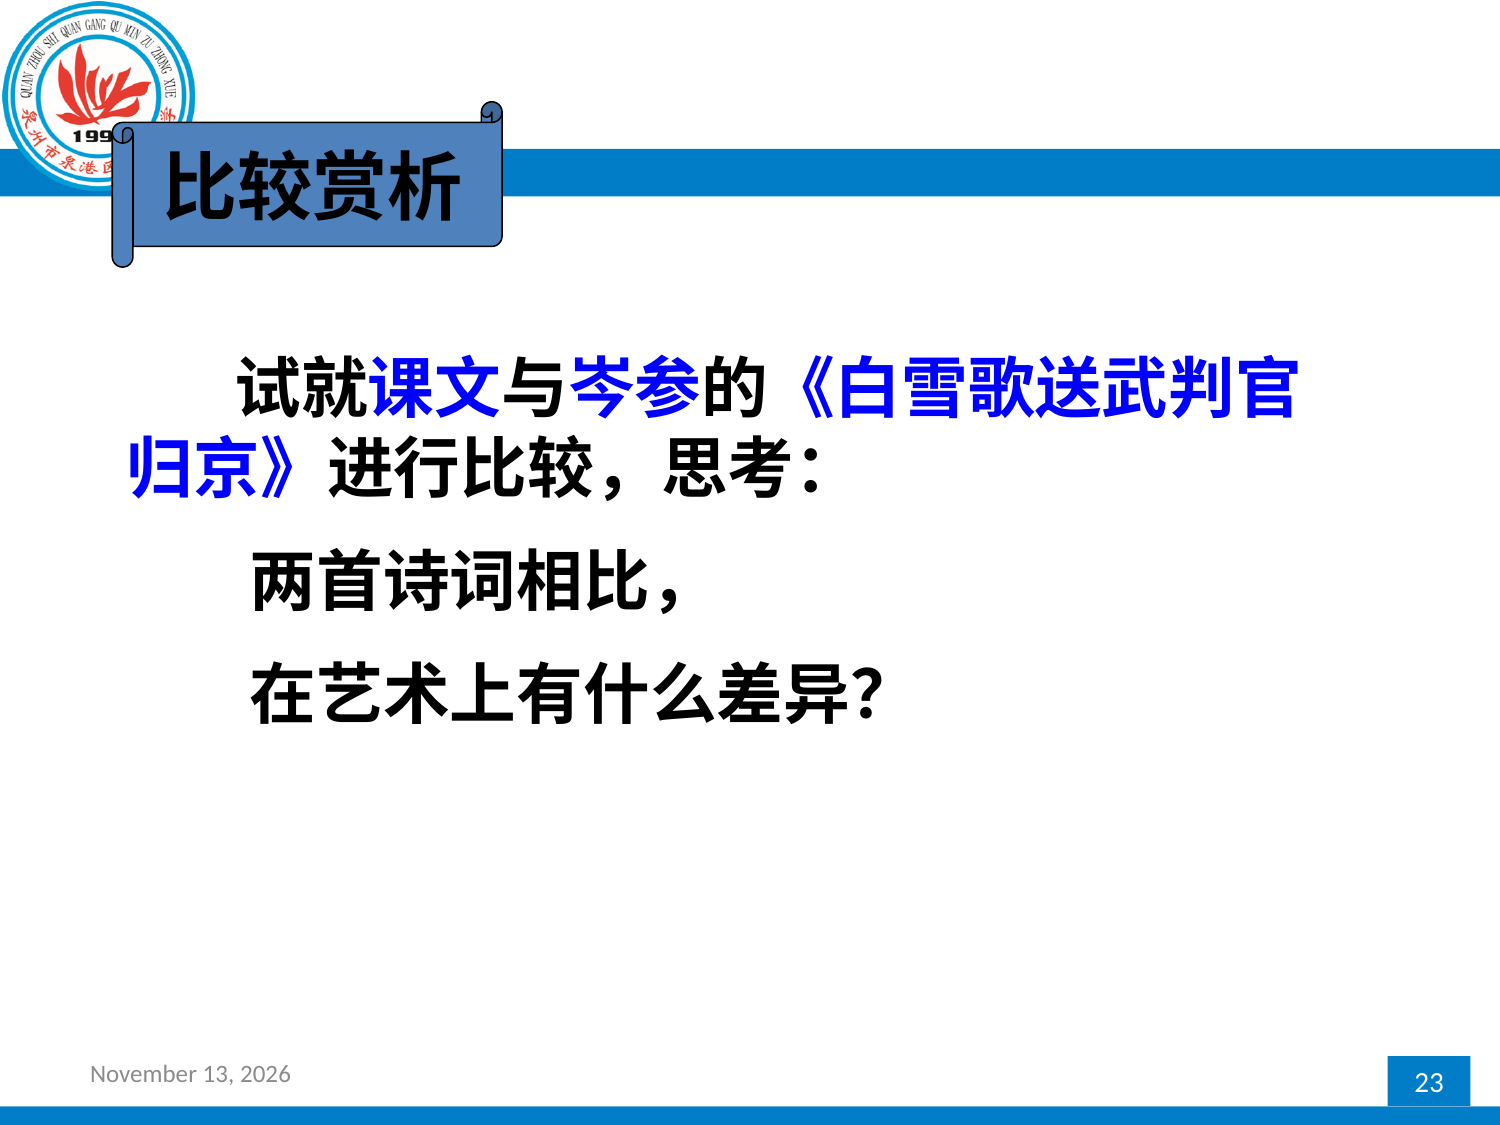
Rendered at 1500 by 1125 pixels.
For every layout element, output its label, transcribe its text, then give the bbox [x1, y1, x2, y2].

picture [2, 1, 88, 86]
text_box 比较赏析 [112, 101, 503, 268]
text_box 试就课文与岑参的《白雪歌送武判官归京》进行比较，思考： 两首诗词相比， 在艺术上有什么差异？ [112, 337, 1376, 740]
picture [41, 40, 156, 154]
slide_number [75, 1042, 425, 1103]
picture [2, 107, 78, 191]
picture [110, 1, 195, 79]
picture [9, 6, 189, 186]
picture [15, 14, 181, 177]
